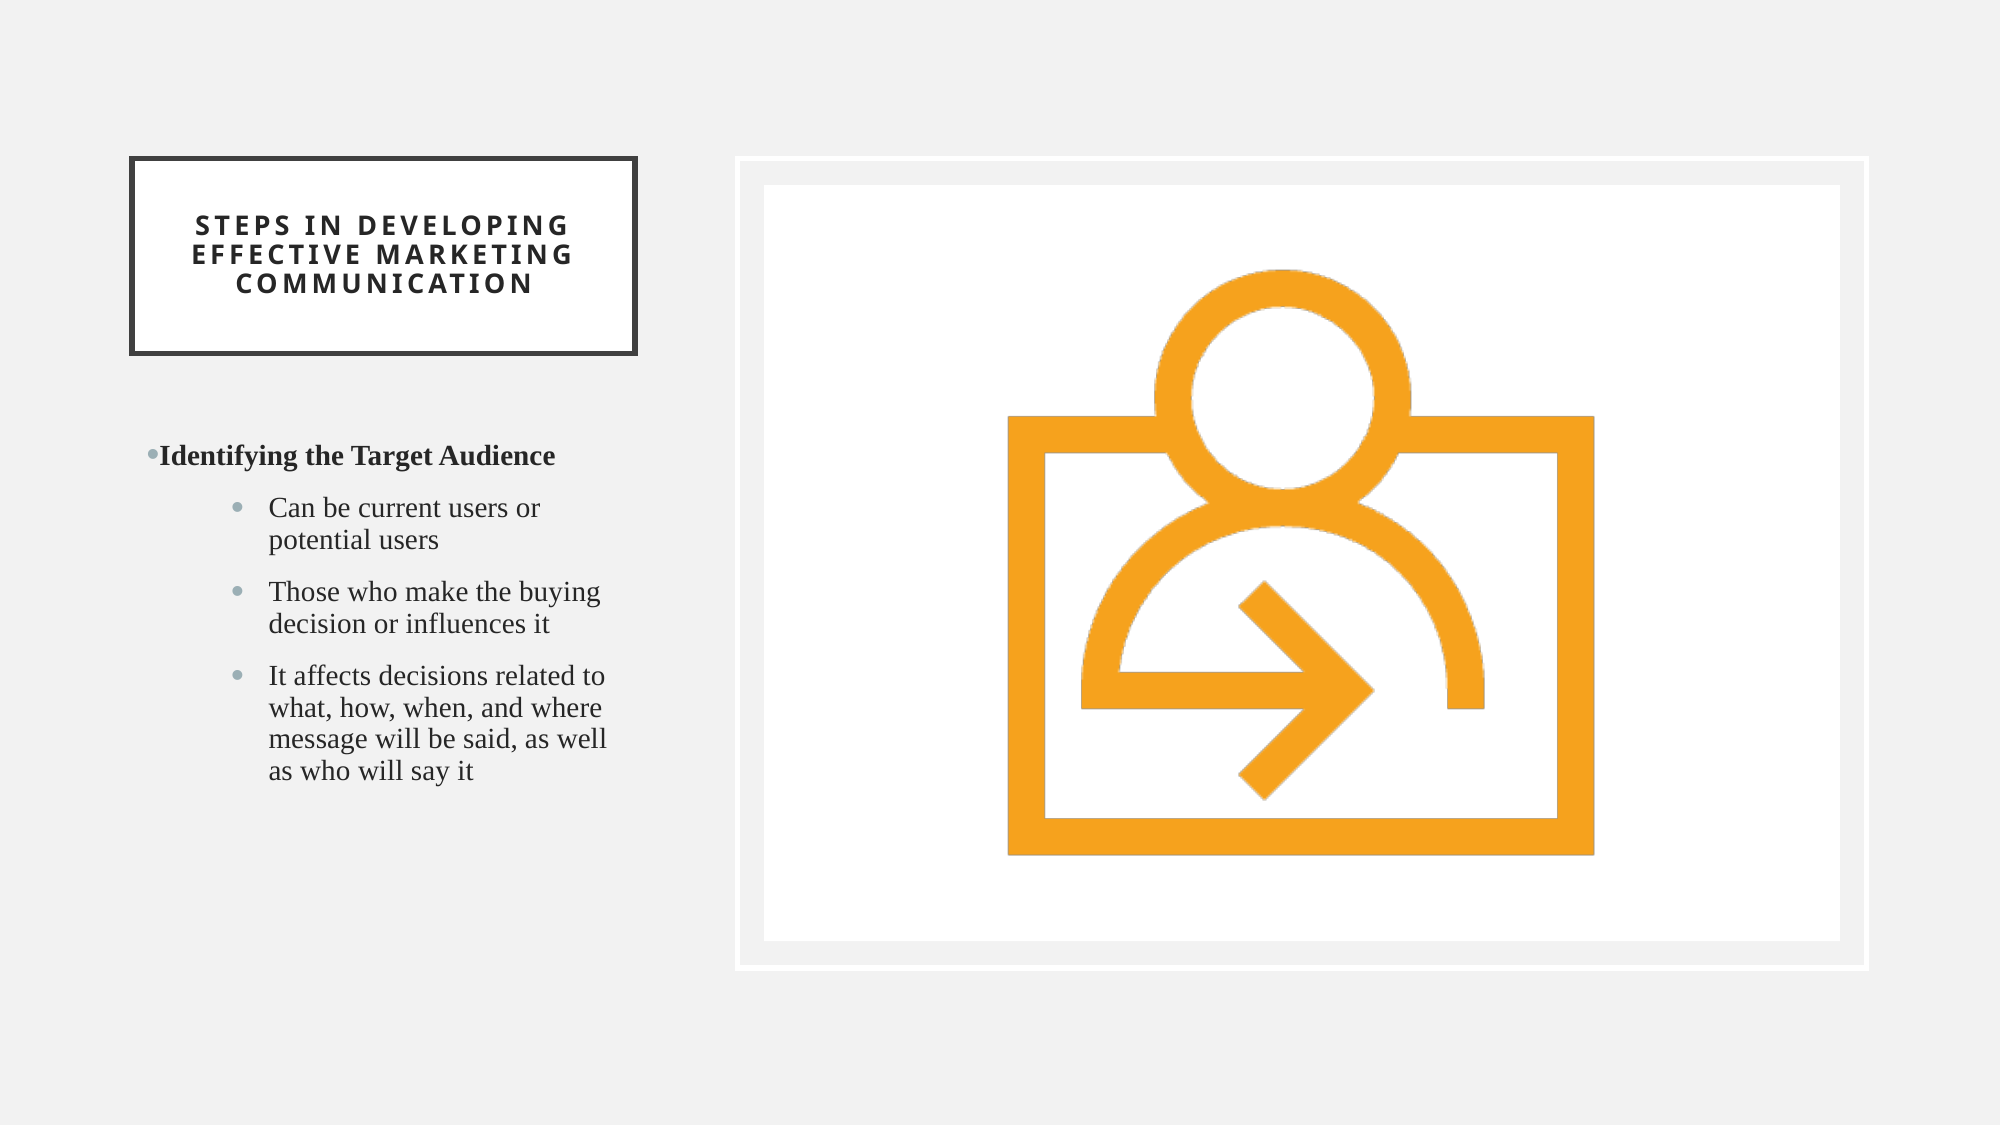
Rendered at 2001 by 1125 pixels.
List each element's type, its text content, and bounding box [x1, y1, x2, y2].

picture [950, 212, 1653, 915]
text_box Identifying the Target Audience Can be current users or potential users Those who make the buying decision or influences it It affects decisions related to what, how, when, and where message will be said, as well as who will say it [131, 432, 635, 968]
text_box [763, 184, 1841, 942]
text_box [736, 157, 1868, 969]
text_box [391, 228, 950, 291]
title Steps in Developing Effective Marketing Communication [129, 156, 638, 356]
